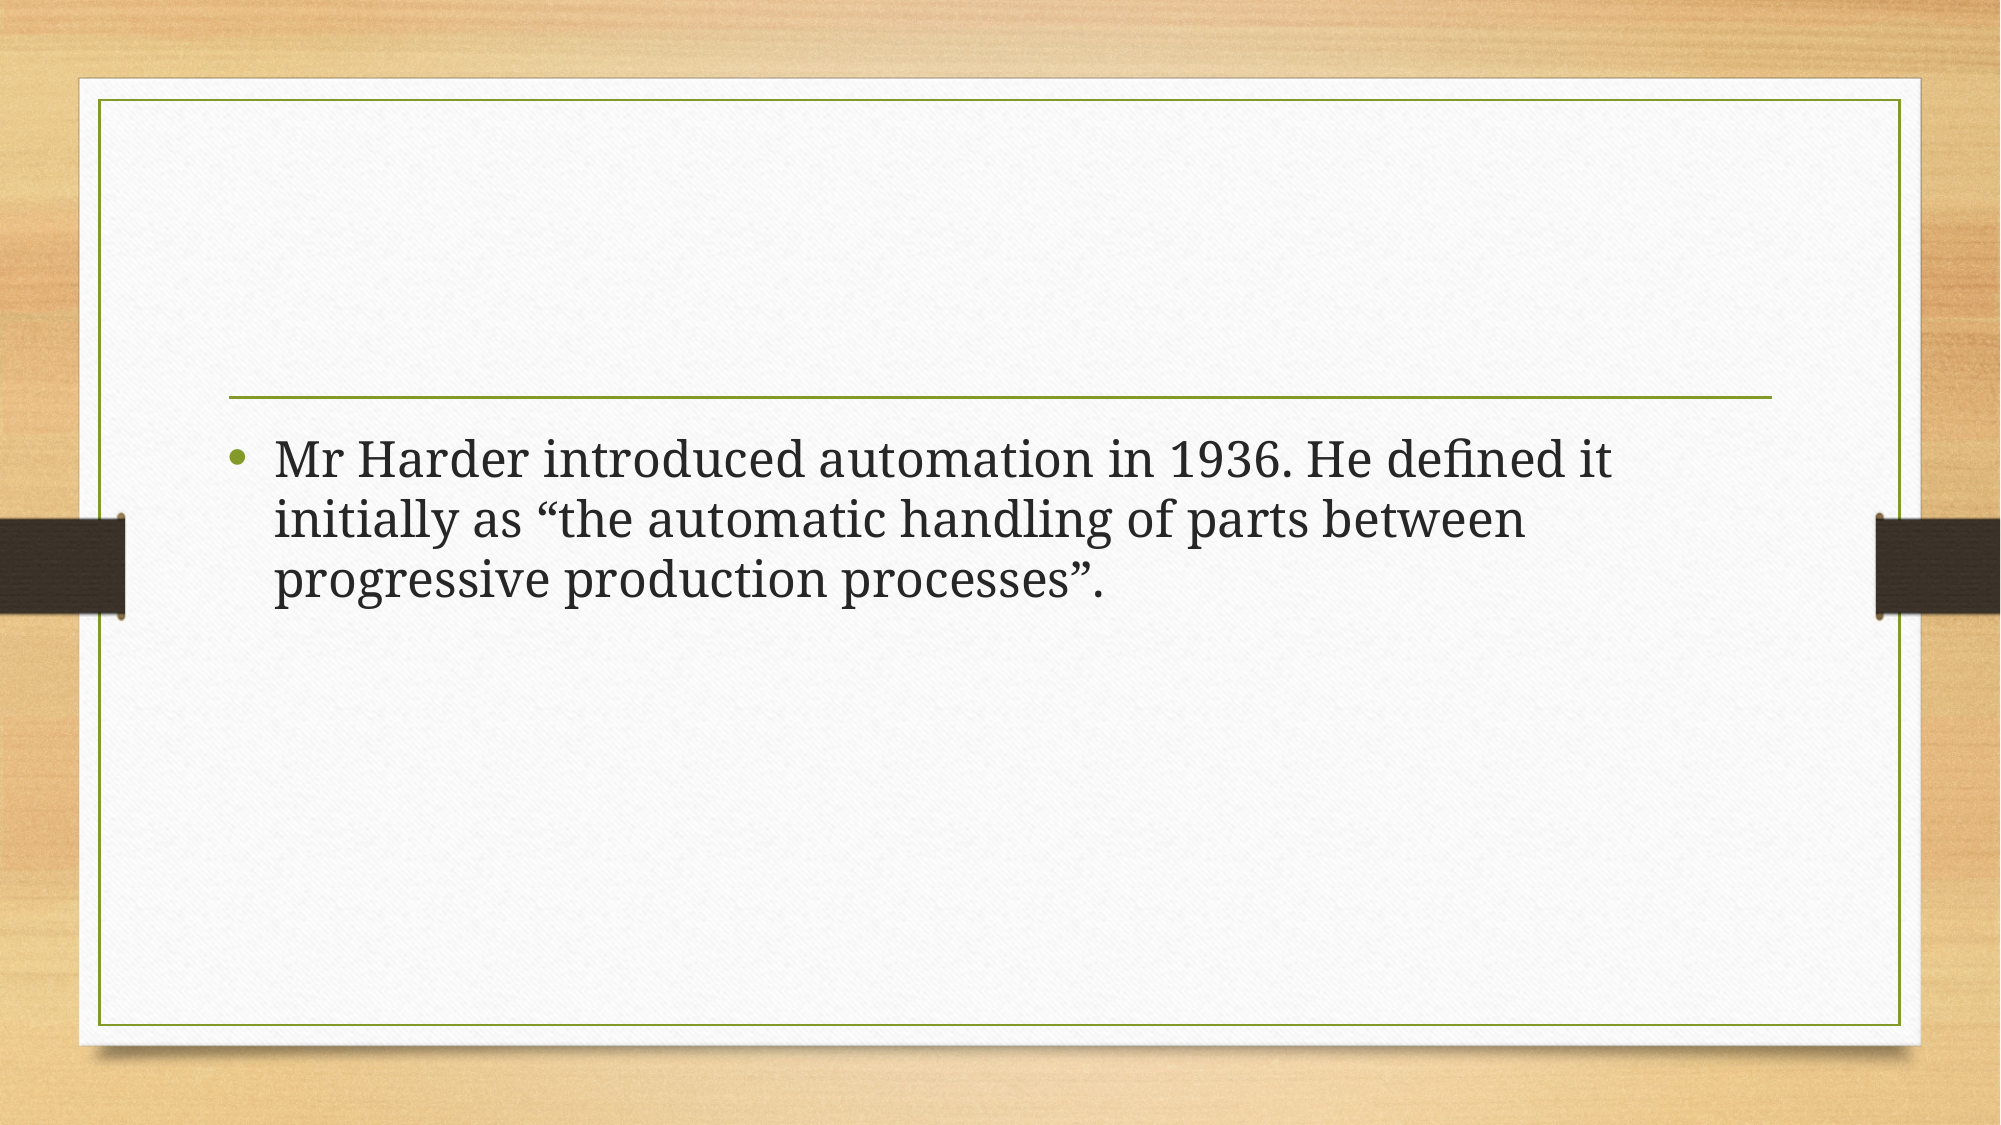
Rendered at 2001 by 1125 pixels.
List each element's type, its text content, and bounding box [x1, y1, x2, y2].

list Mr Harder introduced automation in 1936. He defined it initially as “the automatic handling of parts between progressive production processes”. [212, 419, 1788, 964]
picture [0, 0, 2001, 1125]
